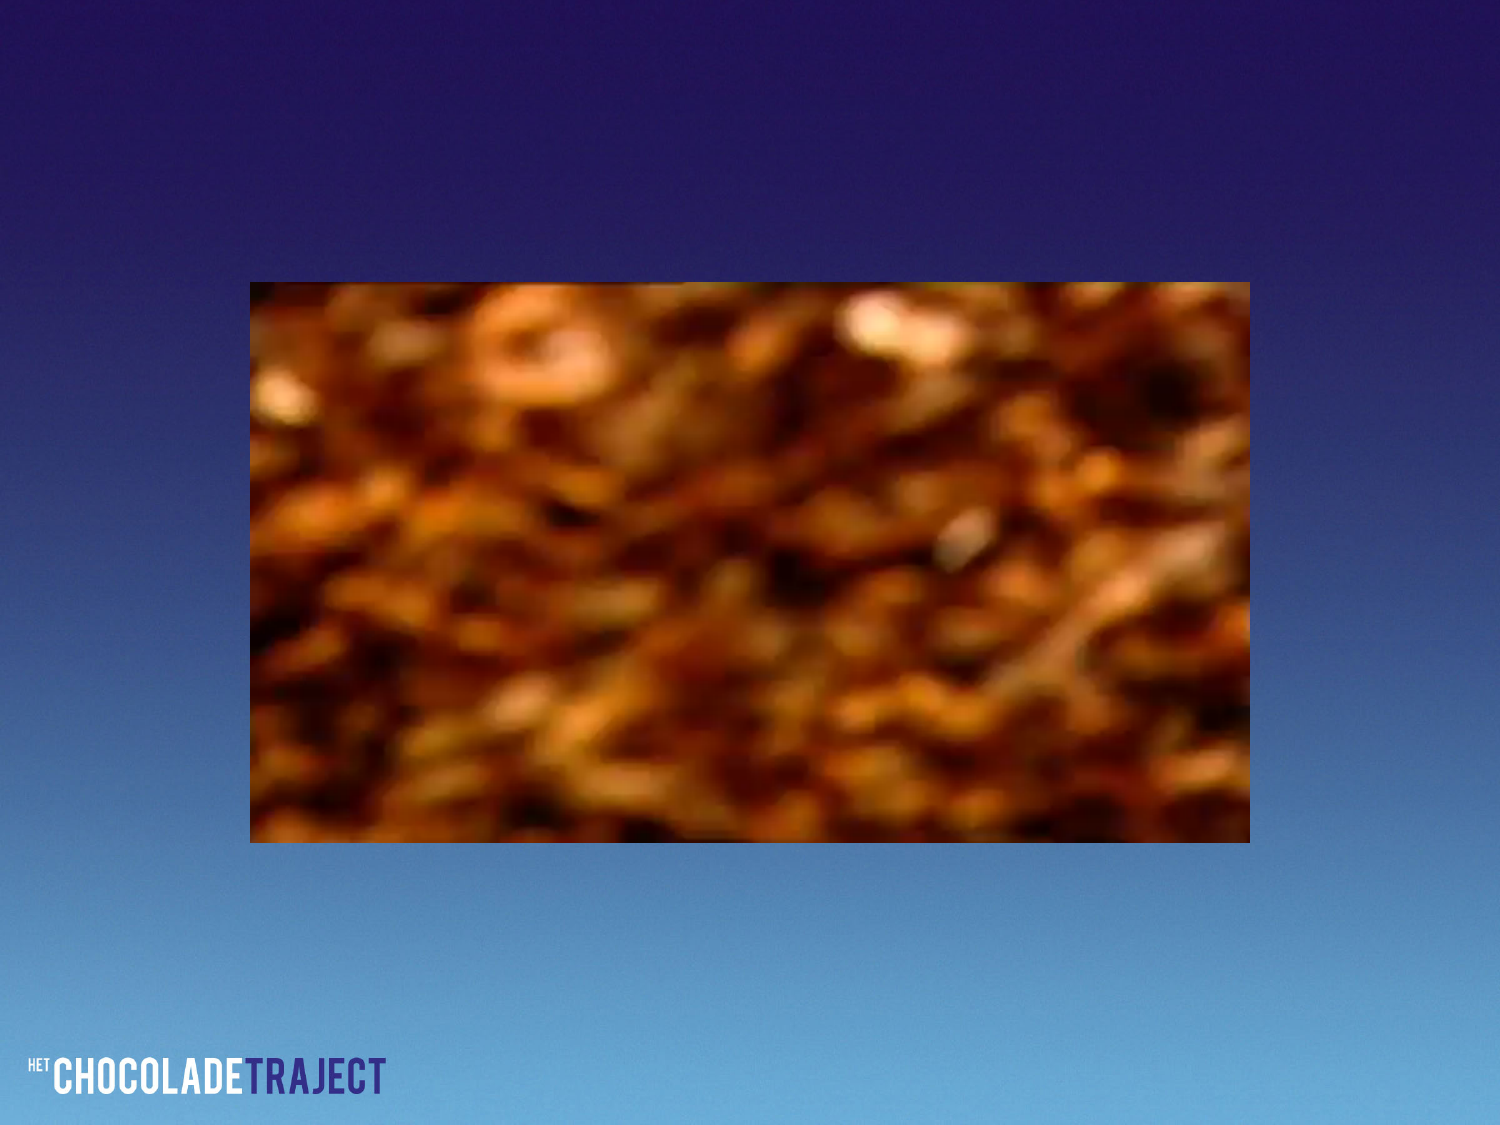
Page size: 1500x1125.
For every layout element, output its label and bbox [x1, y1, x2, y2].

picture [0, 0, 1500, 1125]
text_box [249, 281, 1251, 844]
